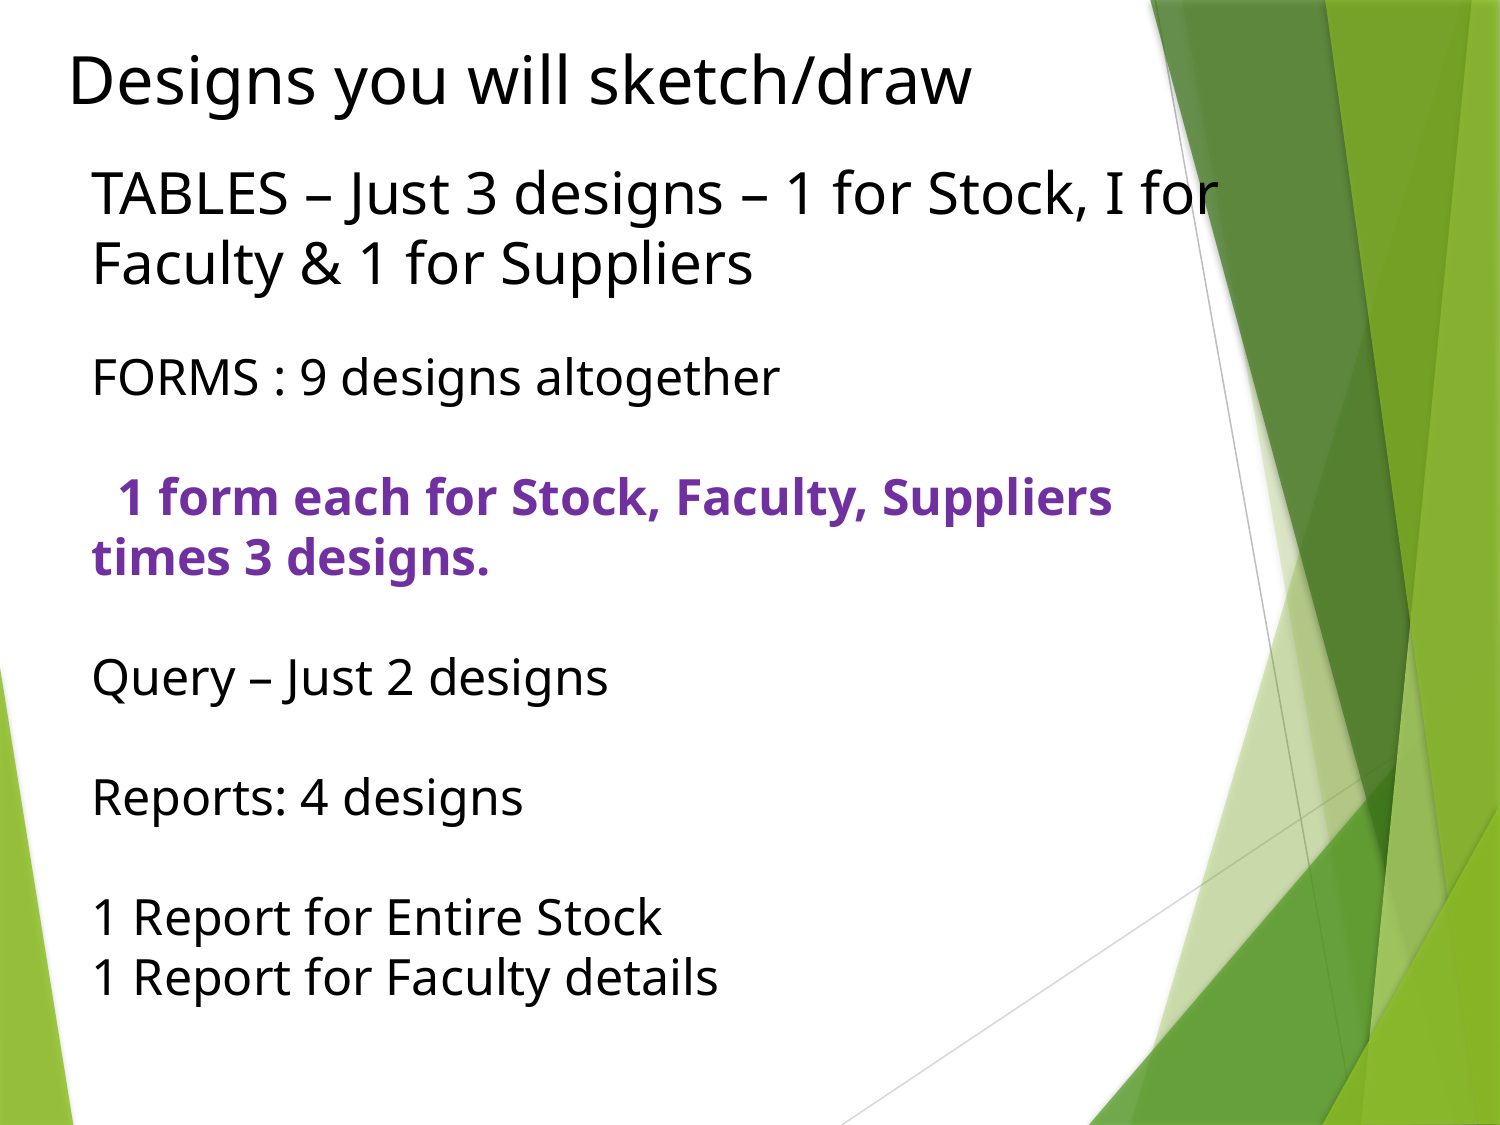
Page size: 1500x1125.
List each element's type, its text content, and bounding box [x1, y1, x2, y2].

text_box Designs you will sketch/draw [53, 30, 1329, 126]
text_box TABLES – Just 3 designs – 1 for Stock, I for Faculty & 1 for Suppliers [76, 148, 1329, 304]
text_box FORMS : 9 designs altogether 1 form each for Stock, Faculty, Suppliers times 3 designs. Query – Just 2 designs Reports: 4 designs 1 Report for Entire Stock 1 Report for Faculty details [76, 338, 1176, 1013]
